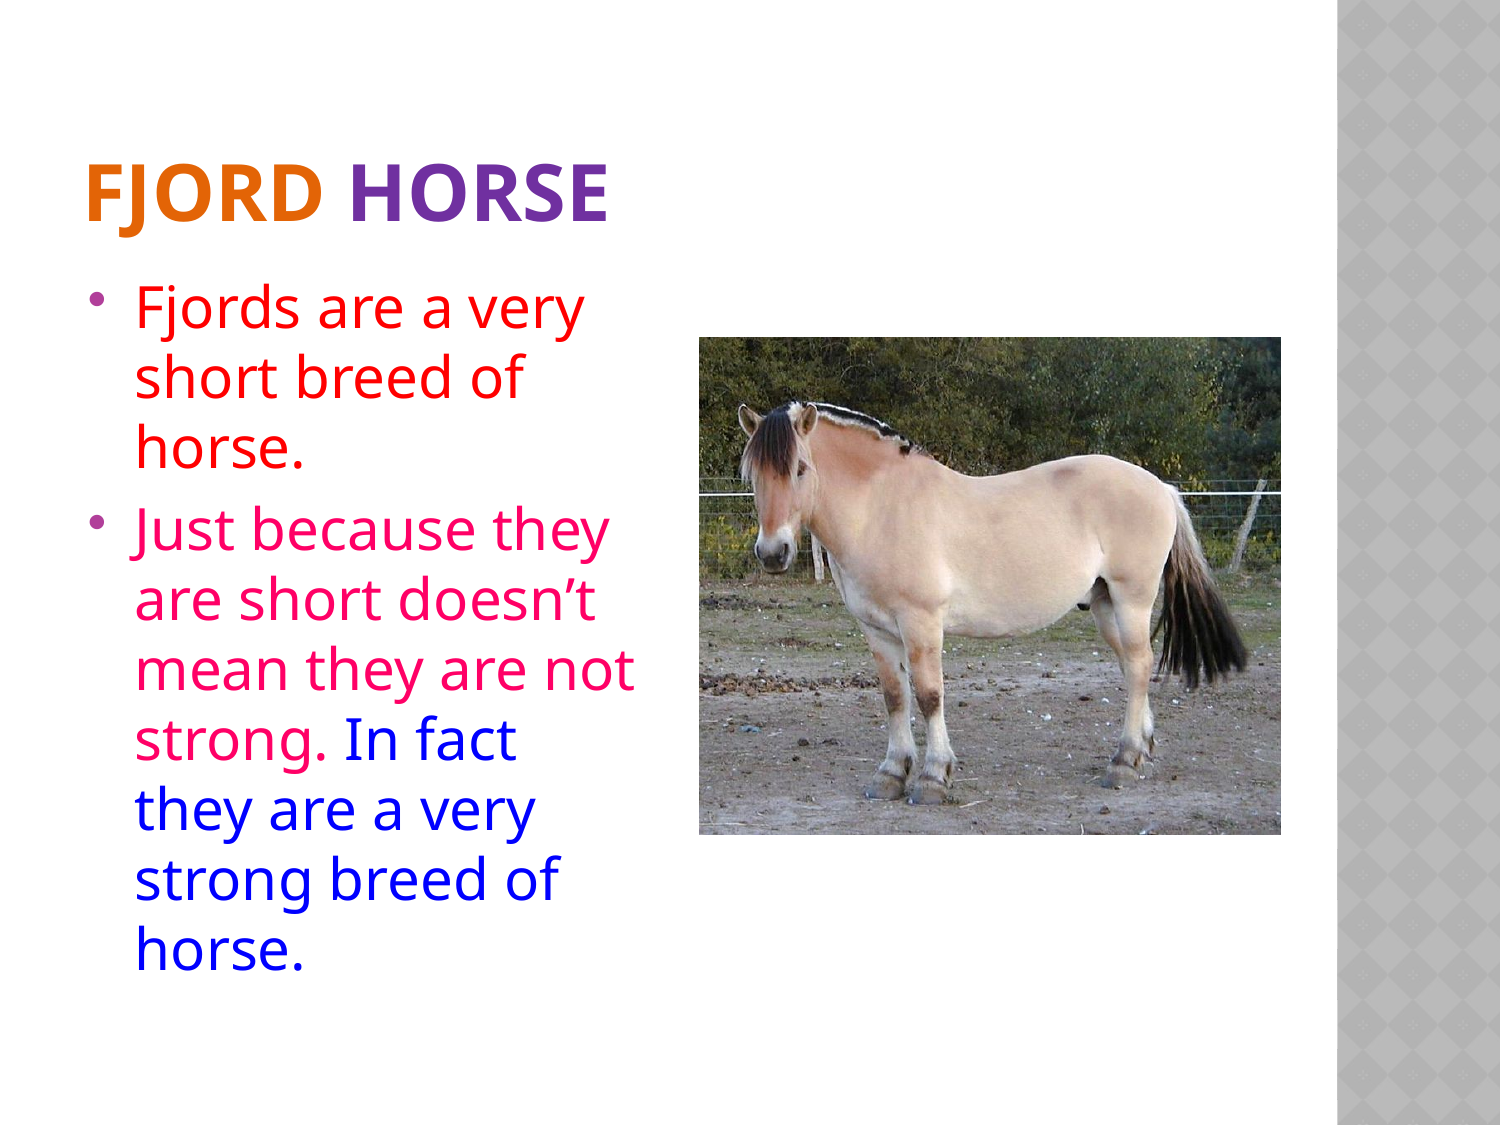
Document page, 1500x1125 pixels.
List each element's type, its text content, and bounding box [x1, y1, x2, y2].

list Fjords are a very short breed of horse. Just because they are short doesn’t mean they are not strong. In fact they are a very strong breed of horse. [75, 262, 653, 1005]
picture [699, 336, 1281, 835]
title Fjord Horse [75, 50, 1263, 238]
